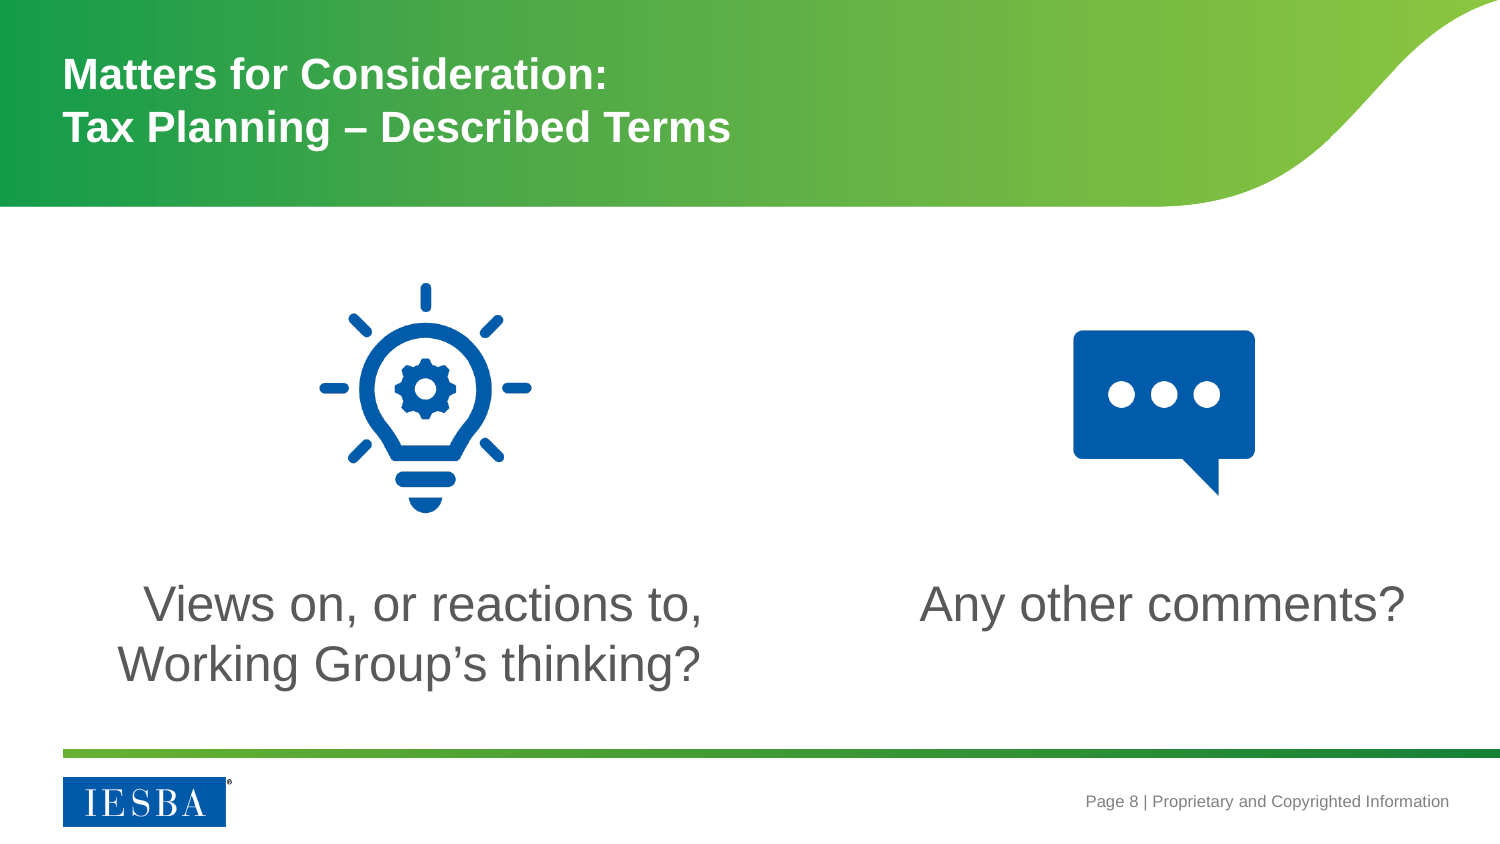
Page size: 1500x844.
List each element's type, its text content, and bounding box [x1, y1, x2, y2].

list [62, 220, 1451, 724]
picture [63, 777, 232, 827]
title Matters for Consideration: Tax Planning – Described Terms [62, 65, 1300, 132]
picture [0, 0, 1500, 207]
